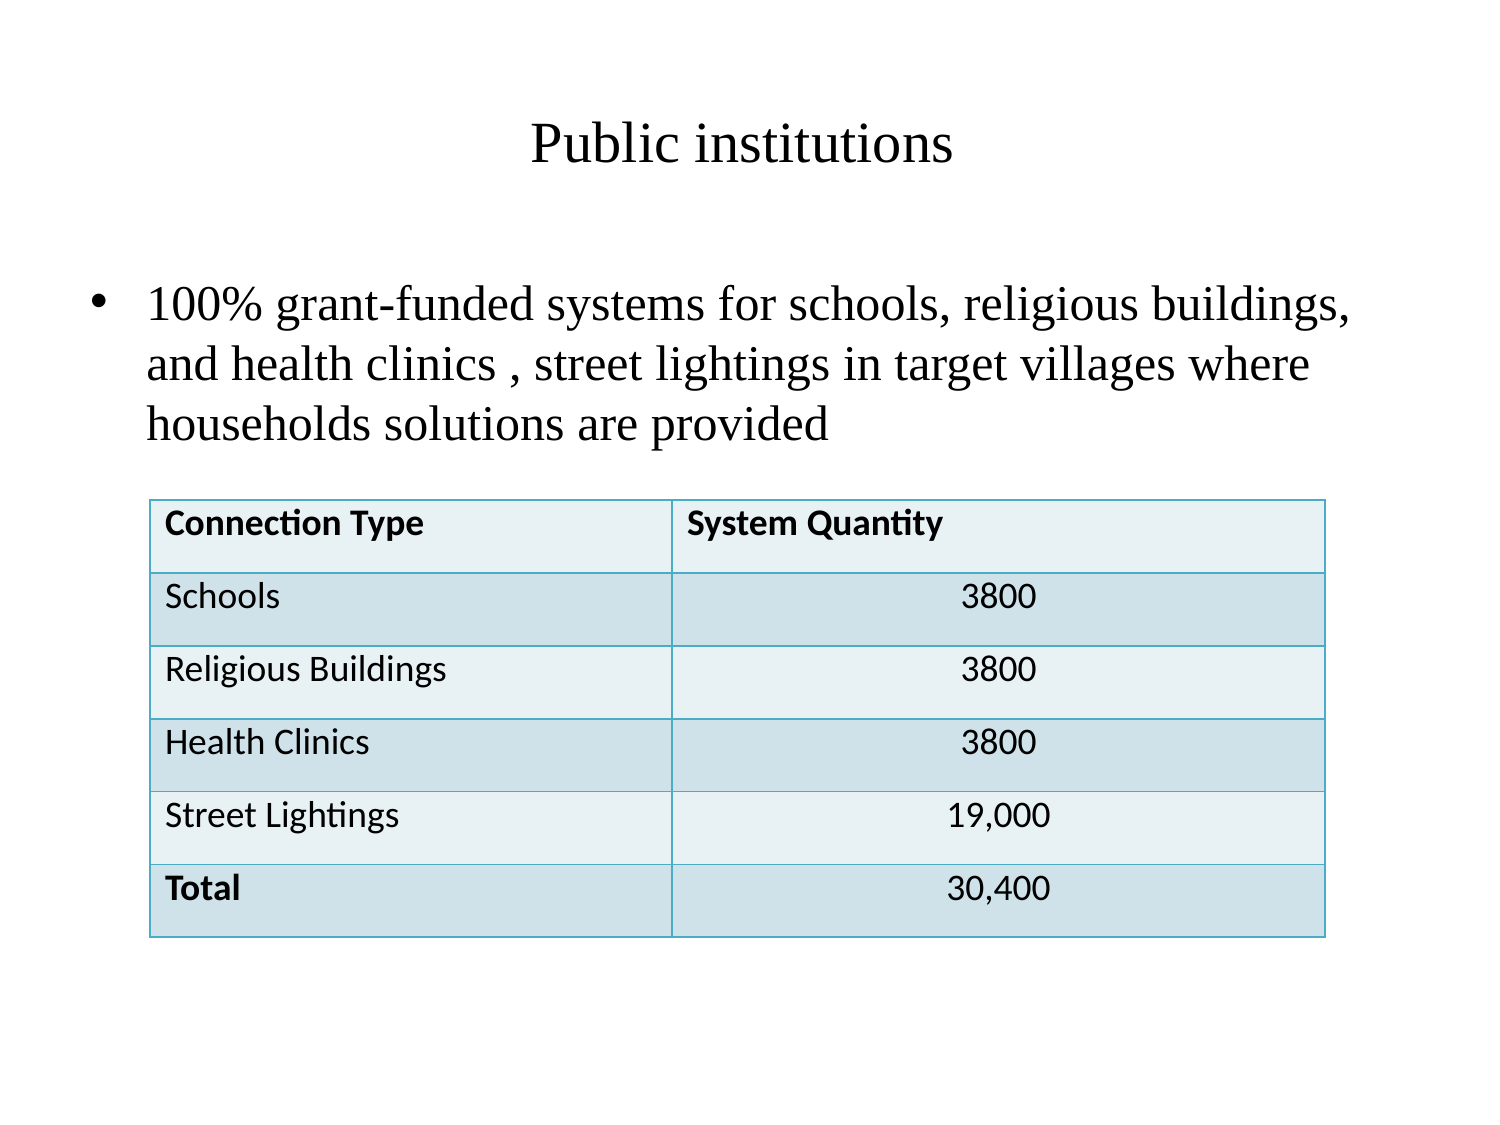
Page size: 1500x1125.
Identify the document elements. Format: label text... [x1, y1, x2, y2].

list 100% grant-funded systems for schools, religious buildings, and health clinics , street lightings in target villages where households solutions are provided [75, 262, 1425, 1005]
table_header Connection Type [151, 501, 671, 572]
table_cell Health Clinics [151, 720, 671, 791]
table_cell 19,000 [673, 792, 1324, 864]
table_cell 3800 [673, 647, 1324, 718]
table_cell 30,400 [673, 865, 1324, 936]
table_header System Quantity [673, 501, 1324, 572]
table_cell Total [151, 865, 671, 936]
table_cell Schools [151, 574, 671, 645]
table_cell Religious Buildings [151, 647, 671, 718]
table_cell Street Lightings [151, 792, 671, 864]
title Public institutions [75, 45, 1425, 233]
table_cell 3800 [673, 720, 1324, 791]
table_cell 3800 [673, 574, 1324, 645]
